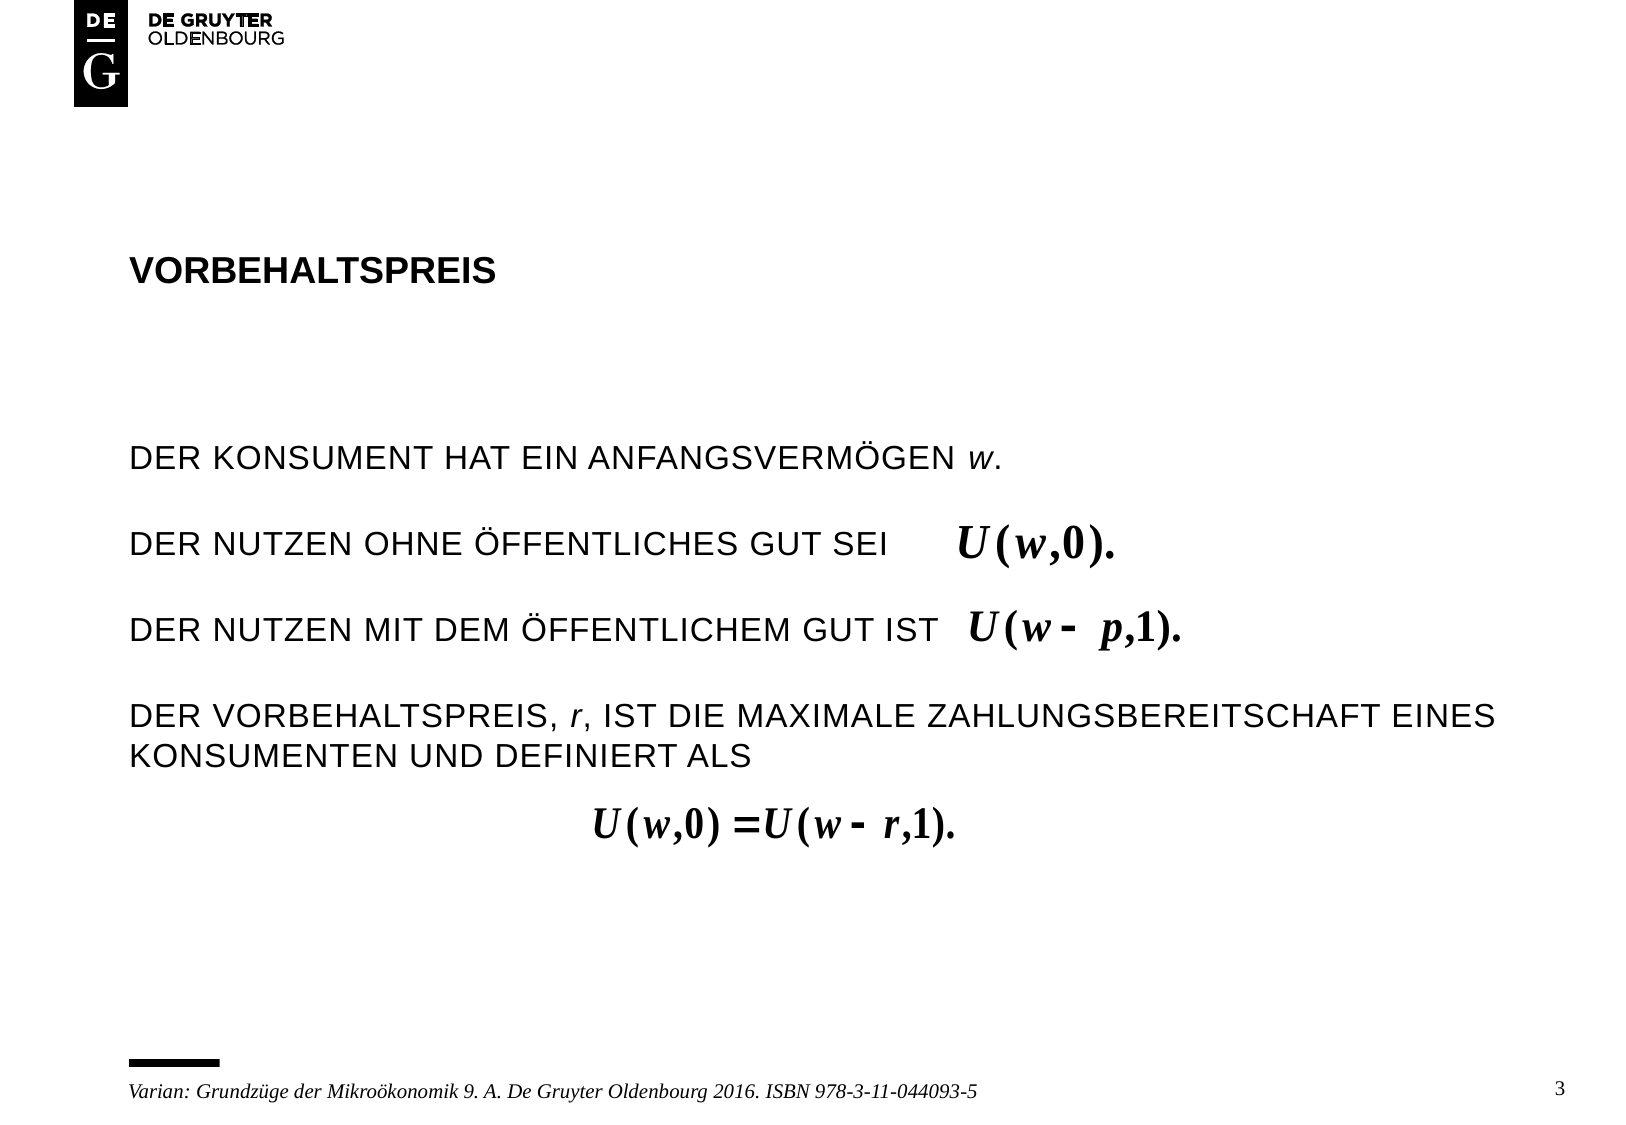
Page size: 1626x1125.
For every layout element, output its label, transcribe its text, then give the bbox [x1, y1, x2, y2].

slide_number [128, 1077, 1539, 1108]
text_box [968, 608, 1183, 654]
list Der konsument hat ein anfangsvermögen w. Der nutzen ohne öffentliches gut sei Der nutzen mit dem öffentlichem gut ist Der vorbehaltspreis, r, ist die maximale zahlungsbereitschaft eines konsumenten und definiert als [129, 355, 1556, 1018]
title Vorbehaltspreis [129, 245, 1556, 298]
slide_number 3 [1554, 1074, 1614, 1104]
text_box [956, 523, 1117, 570]
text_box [592, 805, 957, 849]
